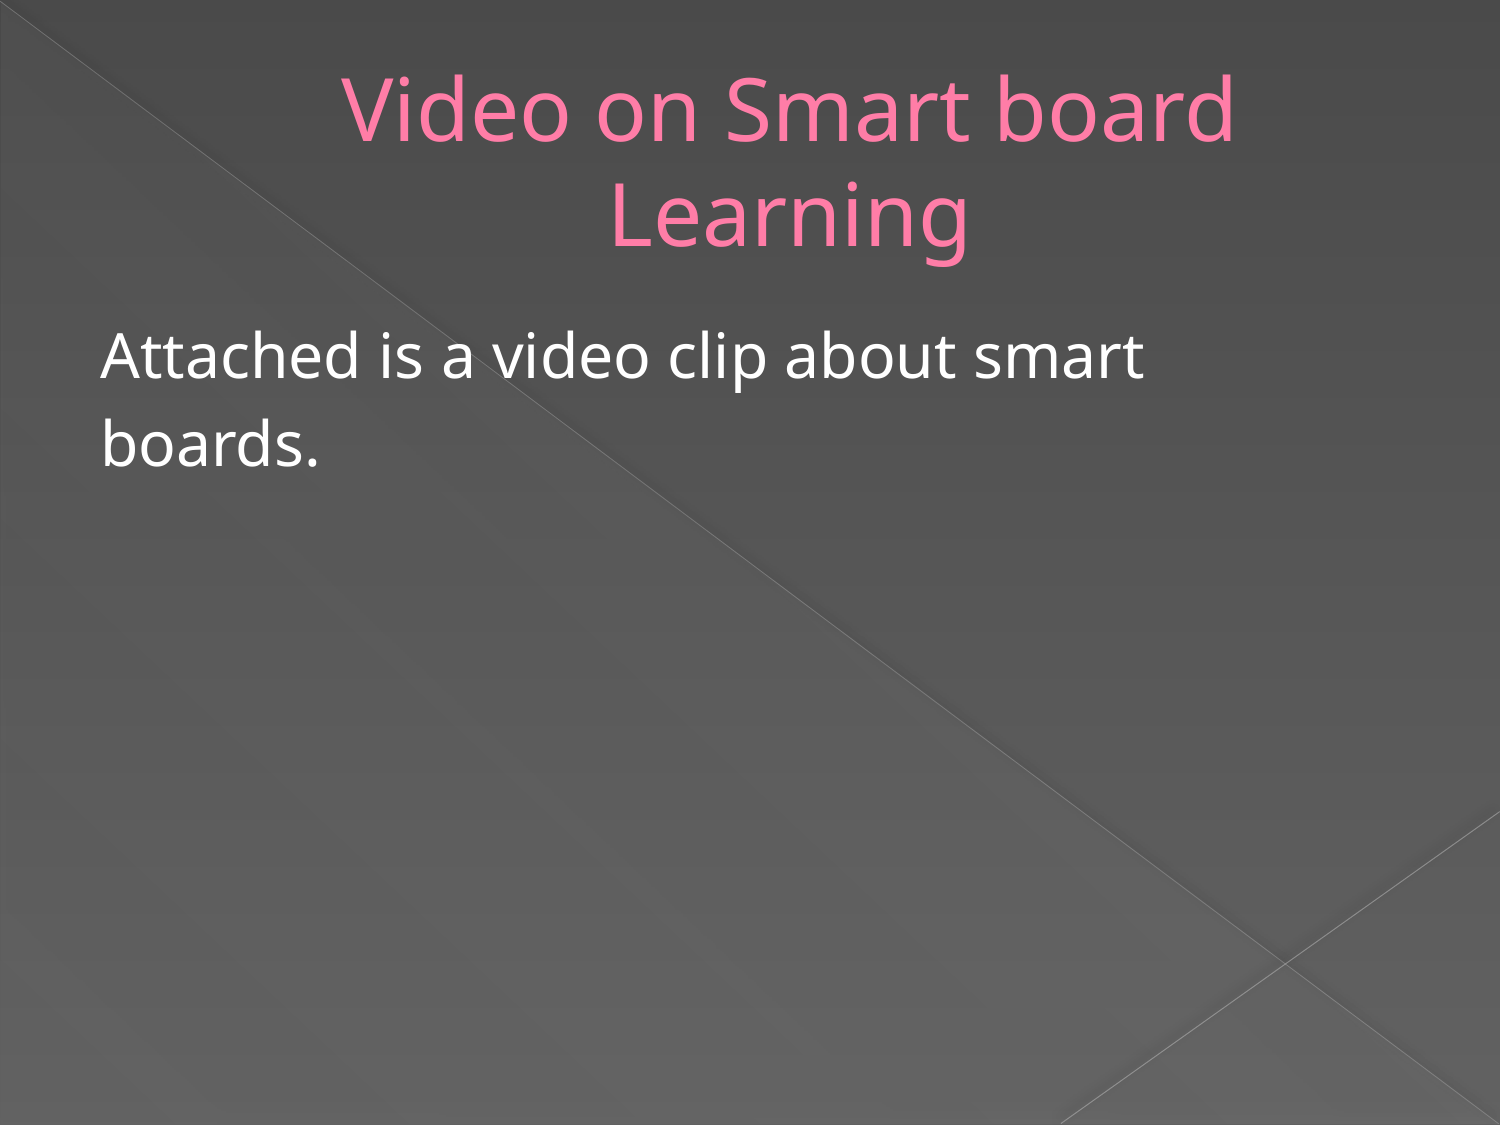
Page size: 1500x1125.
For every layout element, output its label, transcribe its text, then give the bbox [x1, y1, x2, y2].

list Attached is a video clip about smart boards. [75, 308, 1425, 1059]
title Video on Smart board Learning [75, 43, 1425, 274]
